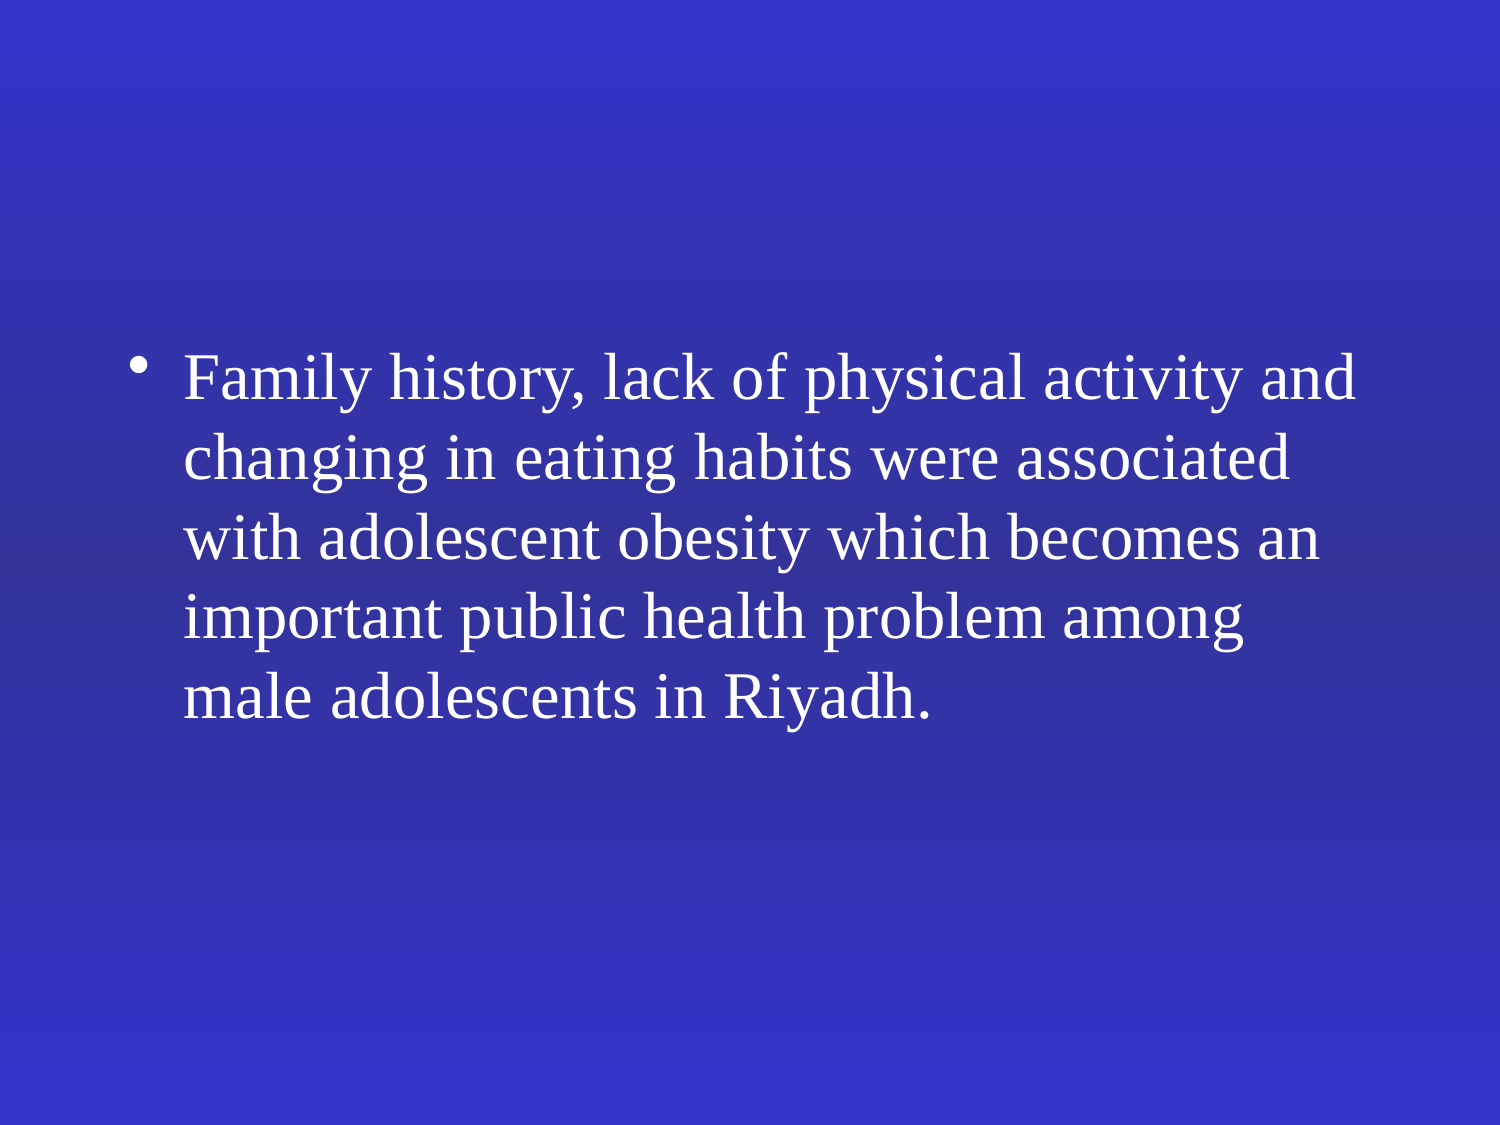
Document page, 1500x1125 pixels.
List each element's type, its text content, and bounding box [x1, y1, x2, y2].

list Family history, lack of physical activity and changing in eating habits were associated with adolescent obesity which becomes an important public health problem among male adolescents in Riyadh. [112, 324, 1388, 1001]
